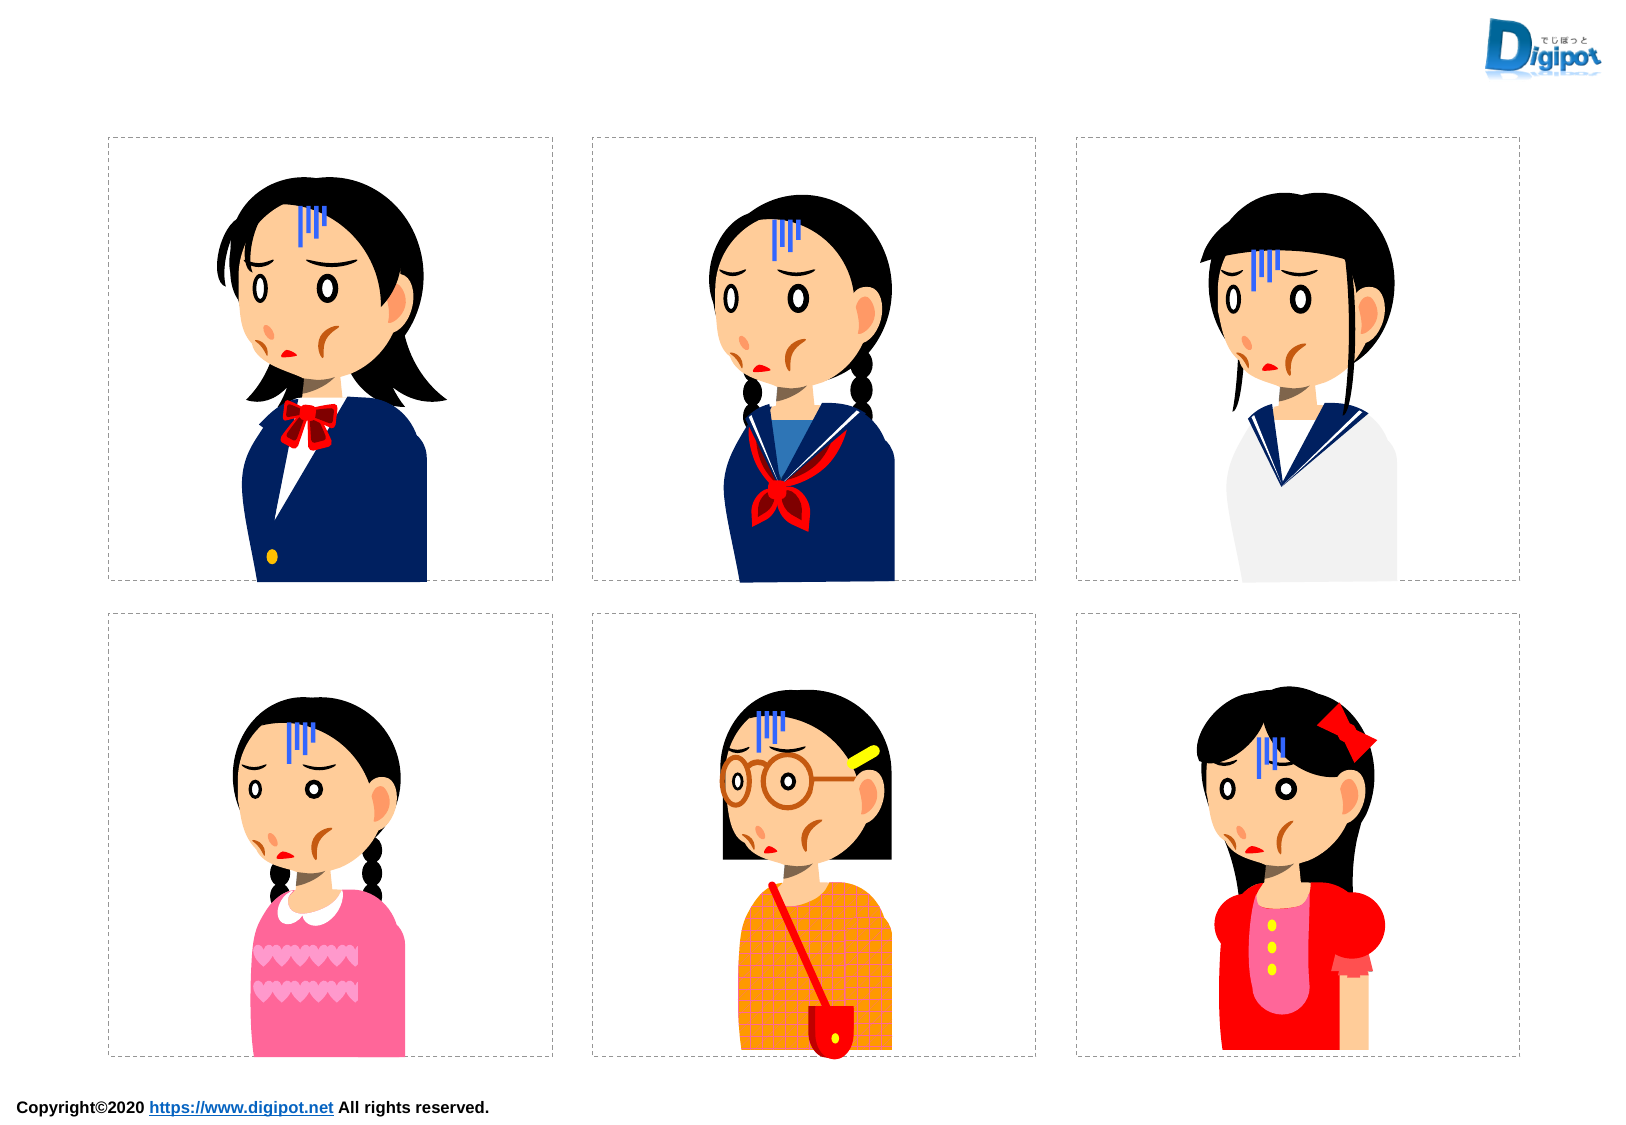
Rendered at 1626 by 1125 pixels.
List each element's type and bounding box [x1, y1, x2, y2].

text_box [711, 176, 895, 583]
text_box [1185, 689, 1386, 1050]
text_box [232, 697, 411, 1058]
picture [1485, 18, 1602, 82]
text_box [1199, 176, 1397, 583]
text_box [221, 157, 448, 582]
text_box [719, 689, 898, 1060]
